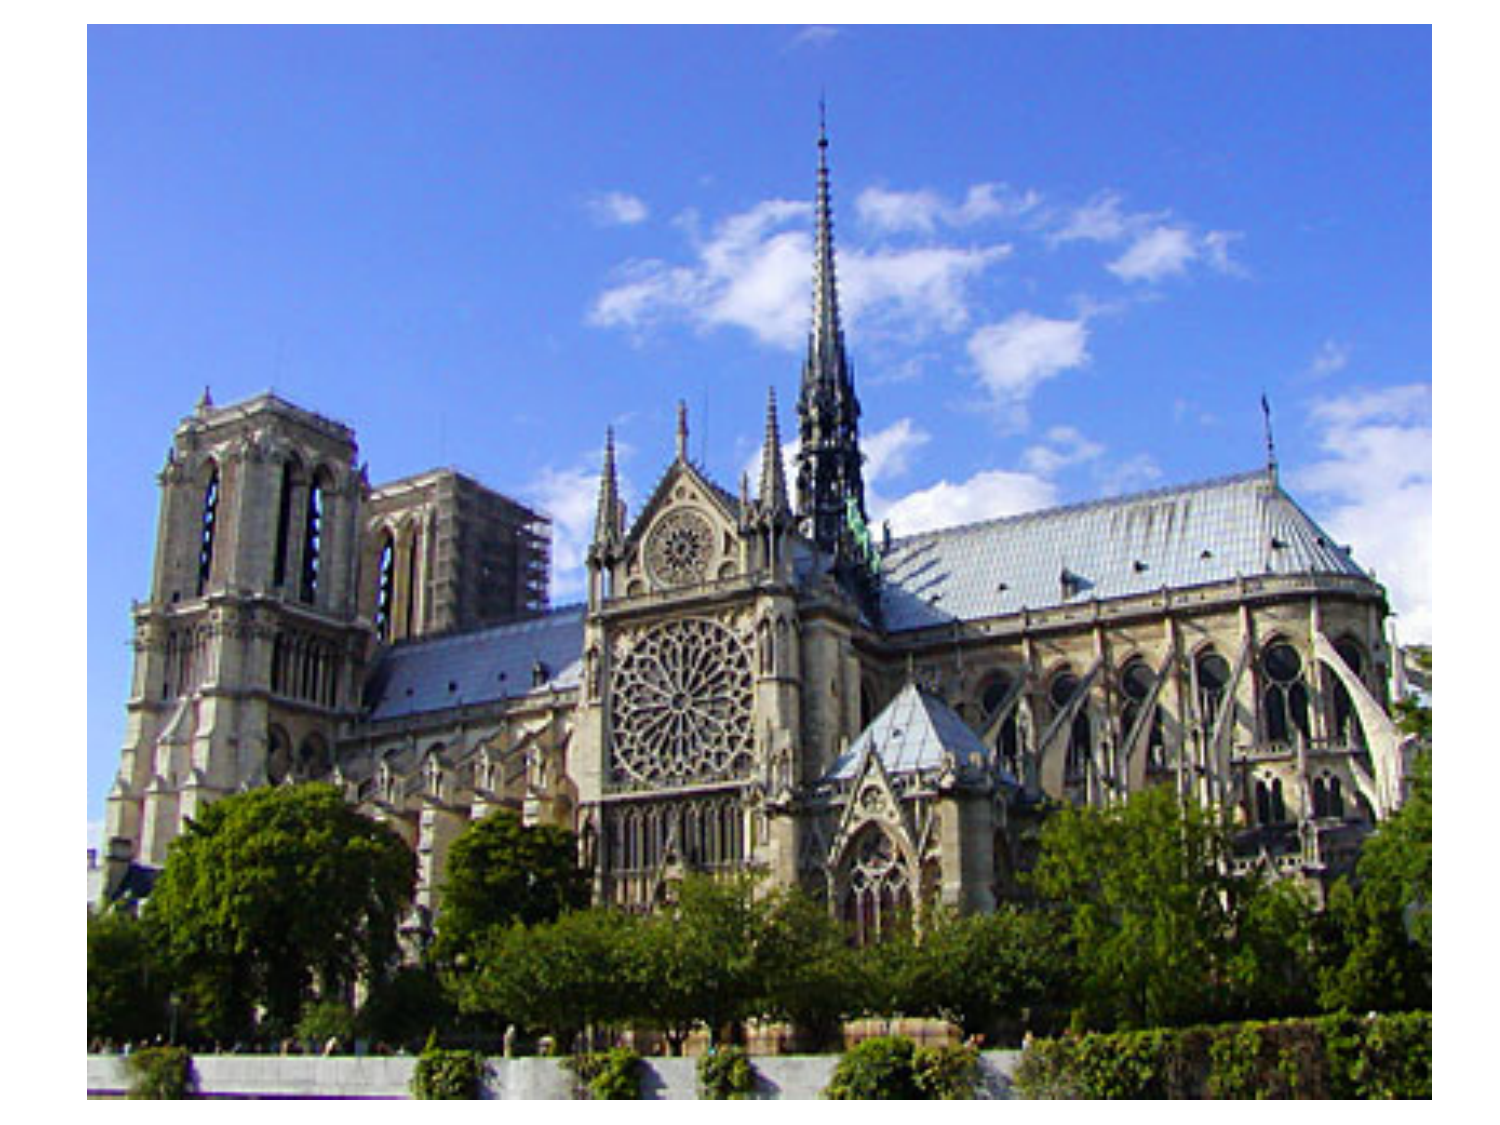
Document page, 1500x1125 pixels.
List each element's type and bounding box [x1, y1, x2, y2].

picture [87, 24, 1432, 1101]
